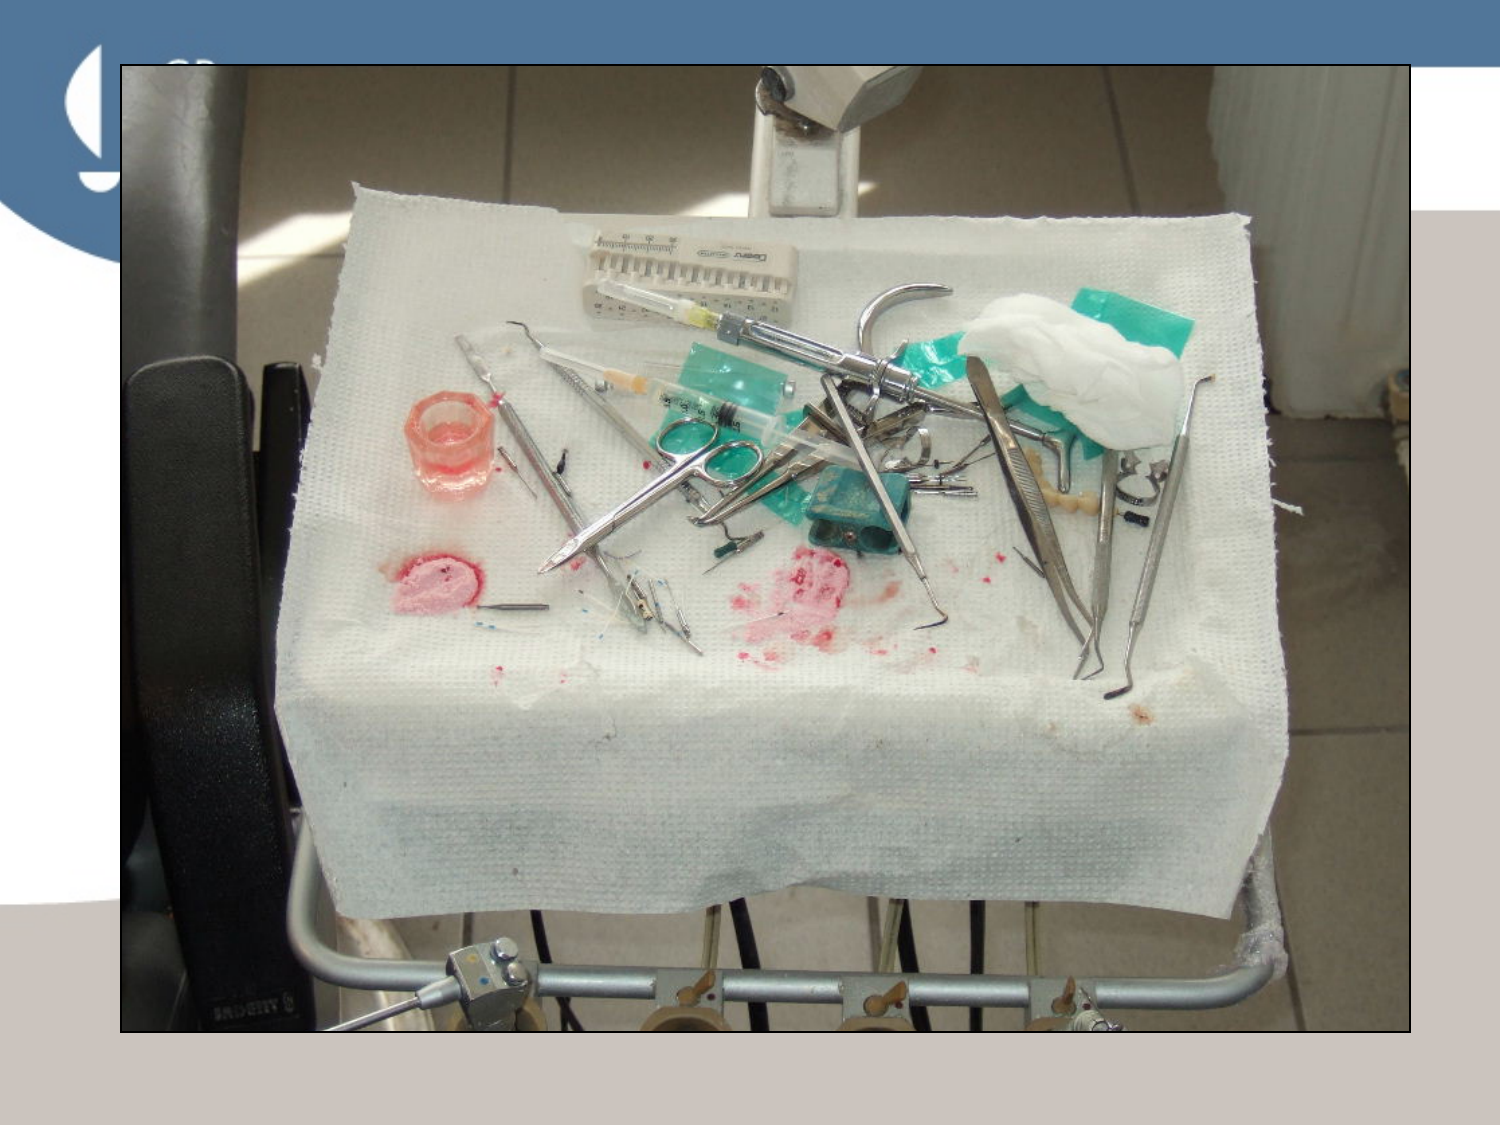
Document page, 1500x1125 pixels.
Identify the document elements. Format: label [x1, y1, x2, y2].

picture [121, 65, 1410, 1032]
